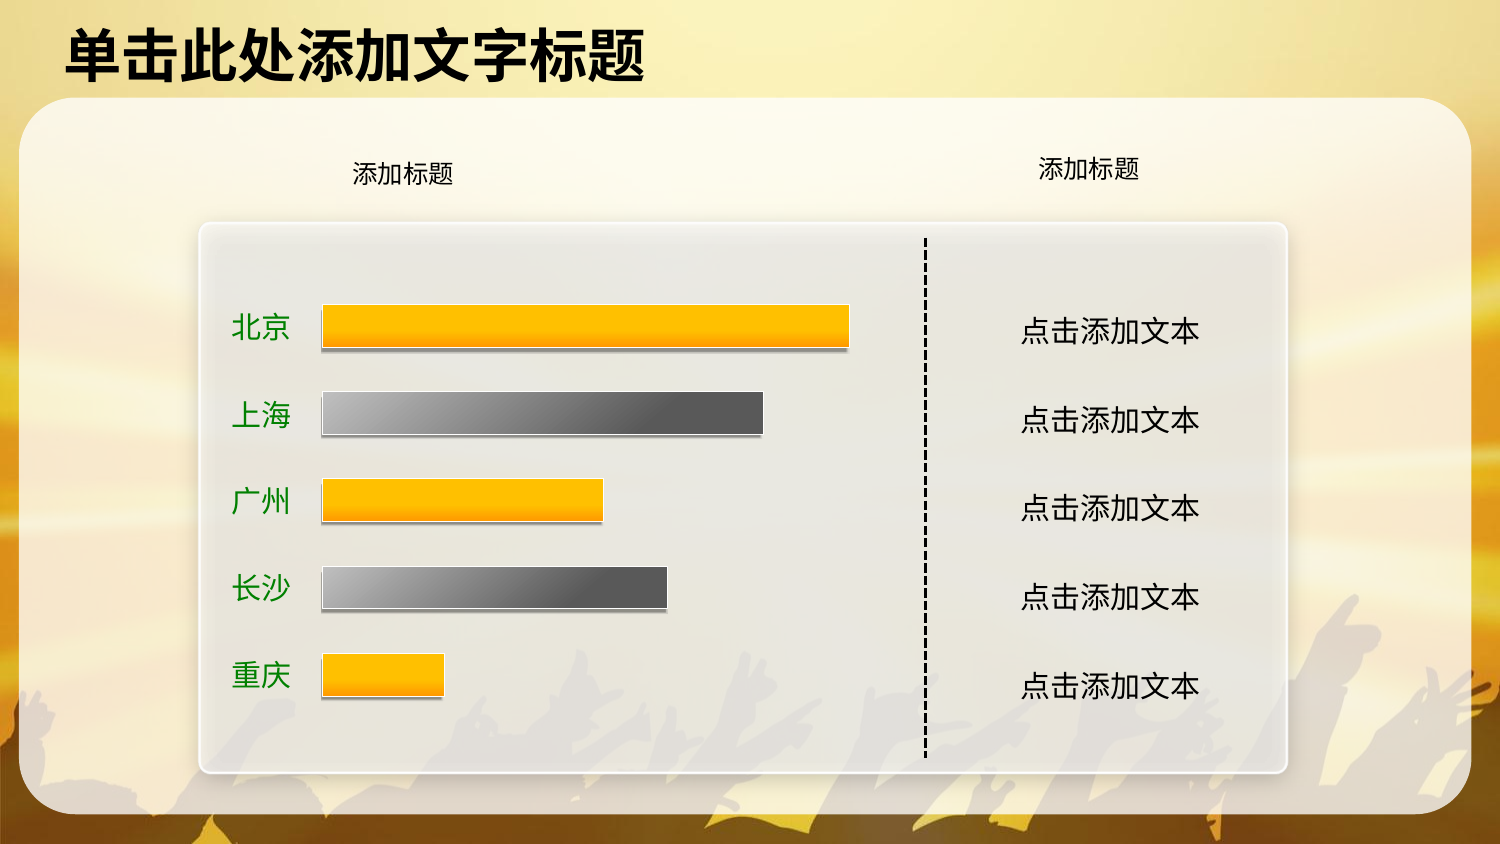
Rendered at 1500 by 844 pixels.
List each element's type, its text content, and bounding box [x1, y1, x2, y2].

picture [0, 0, 1500, 844]
text_box 添加标题 [928, 145, 1250, 191]
text_box 添加标题 [242, 150, 564, 193]
